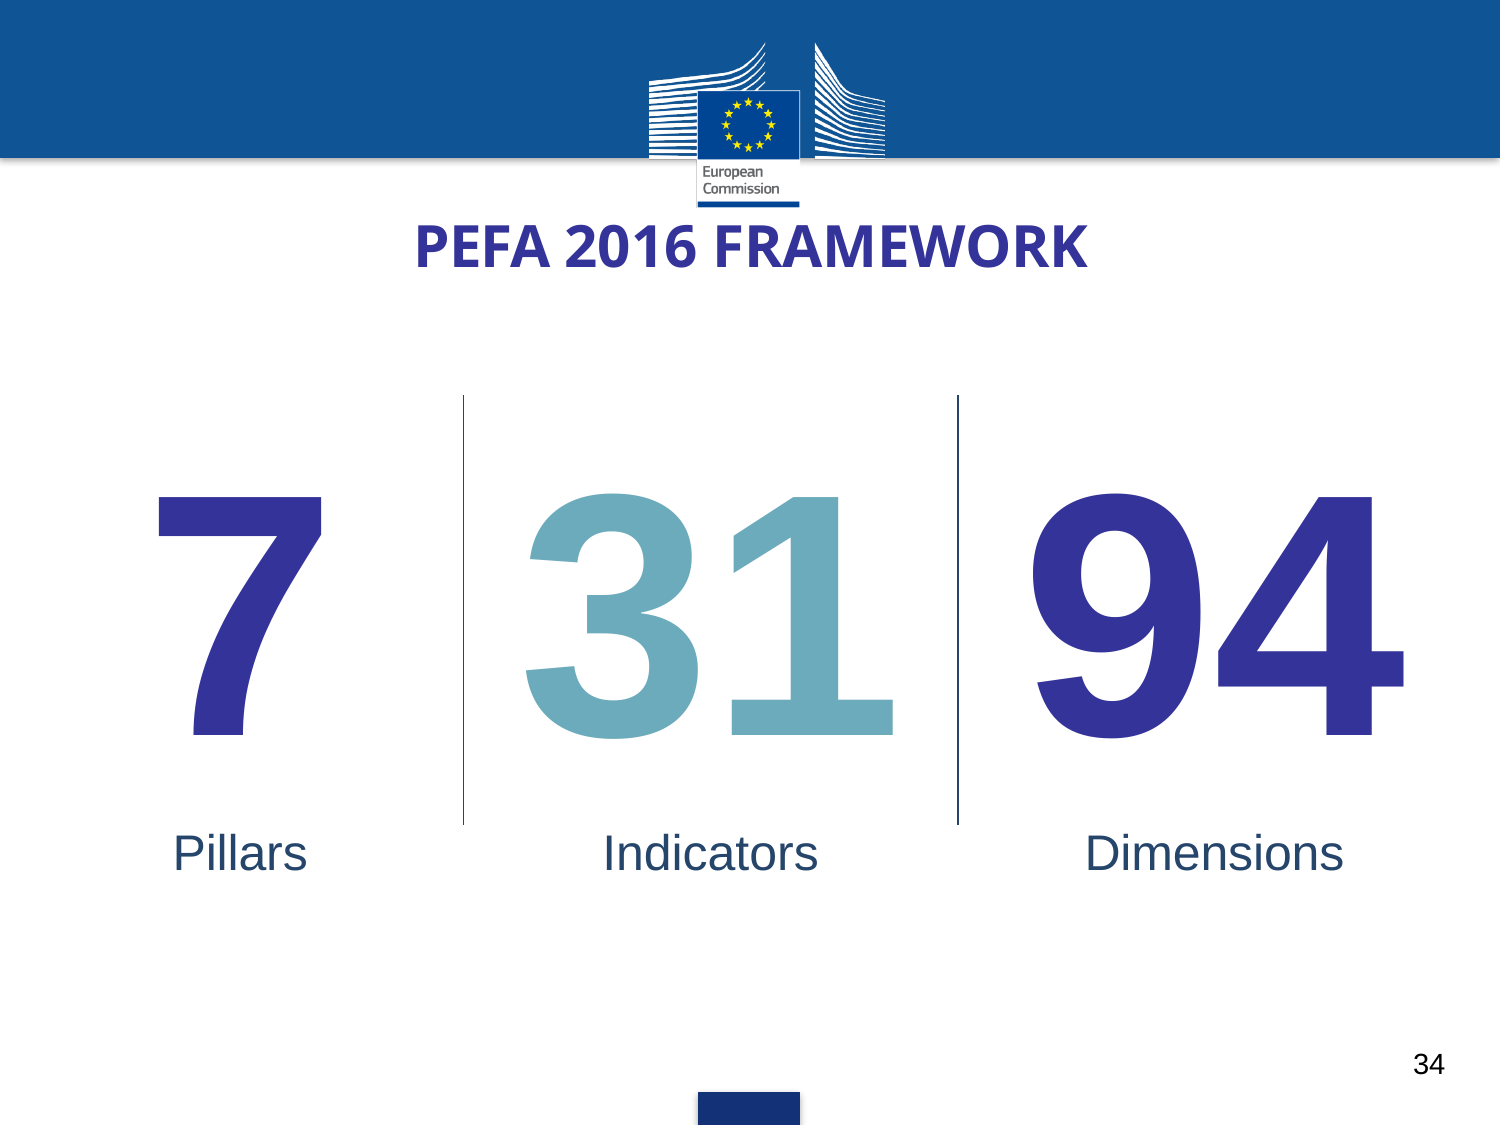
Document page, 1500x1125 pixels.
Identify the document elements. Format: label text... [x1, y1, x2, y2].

table_header 31 [464, 395, 957, 825]
table_cell Pillars [123, 825, 464, 891]
title PEFA 2016 FRAMEWORK [0, 149, 1500, 339]
table_cell Dimensions [958, 825, 1427, 891]
picture [649, 42, 885, 149]
slide_number 34 [1380, 1057, 1446, 1125]
table_header 94 [959, 395, 1427, 825]
table_header 7 [123, 395, 463, 825]
table_cell Indicators [464, 825, 958, 891]
